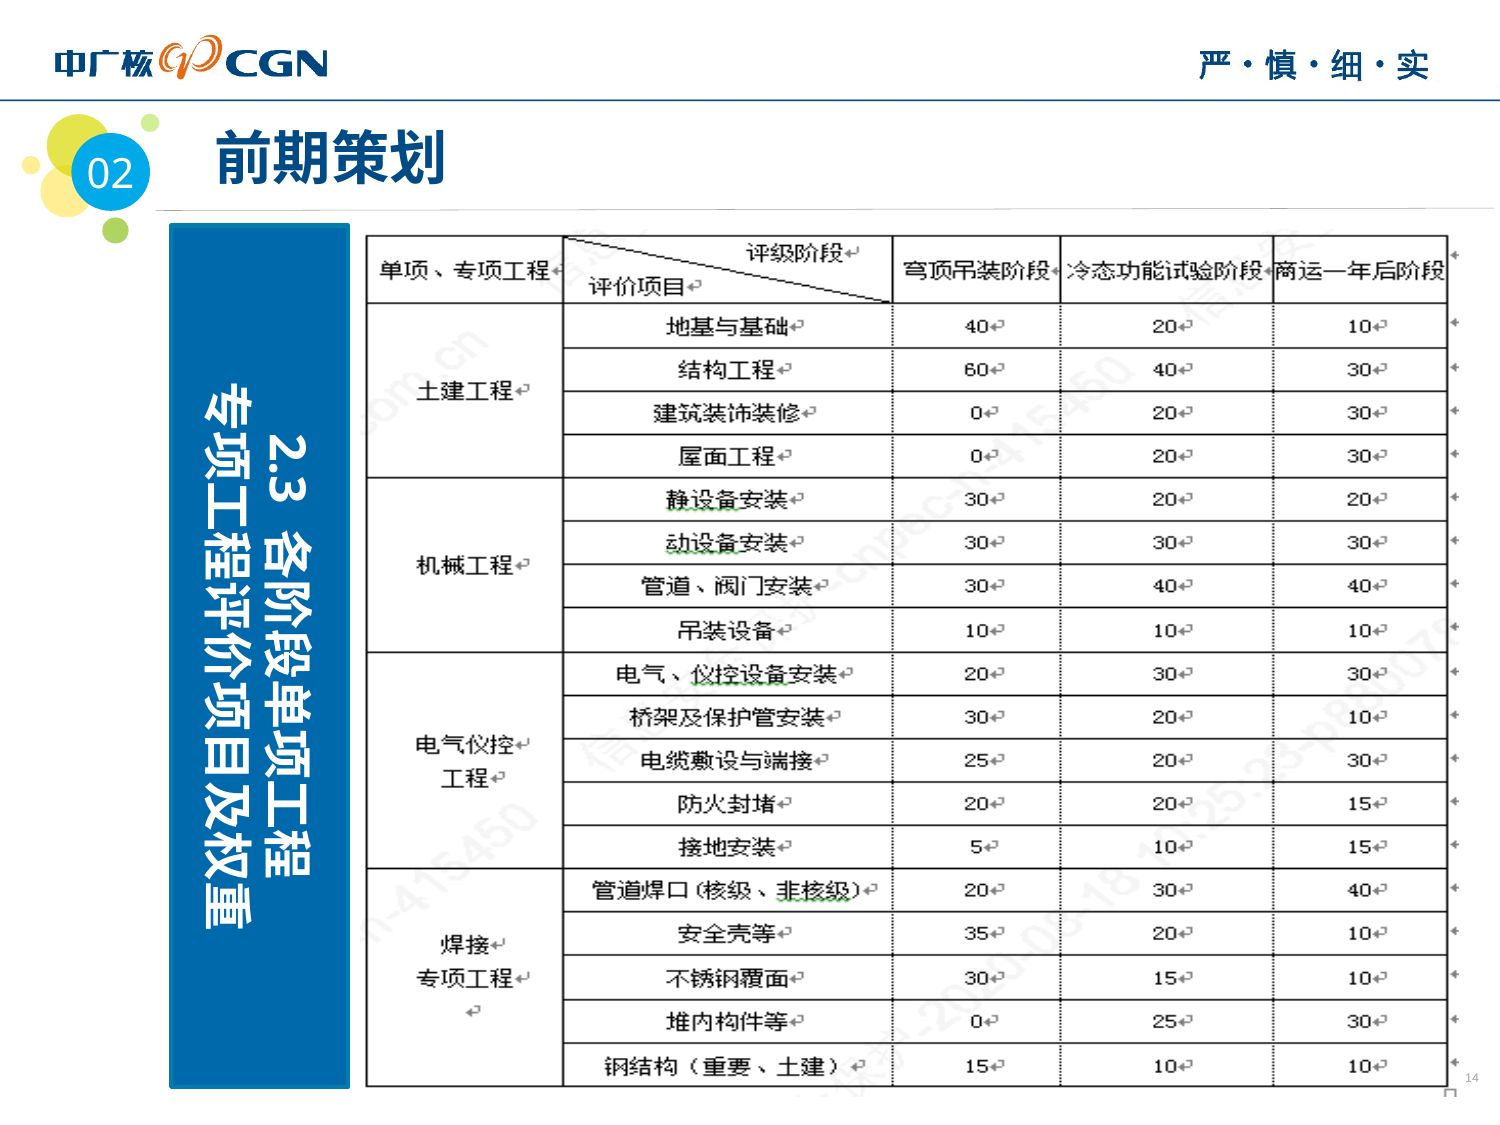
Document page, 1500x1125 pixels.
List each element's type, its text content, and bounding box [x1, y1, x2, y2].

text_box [21, 113, 160, 244]
picture [0, 0, 1500, 1125]
slide_number 14 [1144, 1047, 1495, 1107]
text_box 前期策划 [160, 113, 1128, 199]
text_box 2.3 各阶段单项工程 专项工程评价项目及权重 [169, 223, 350, 1089]
